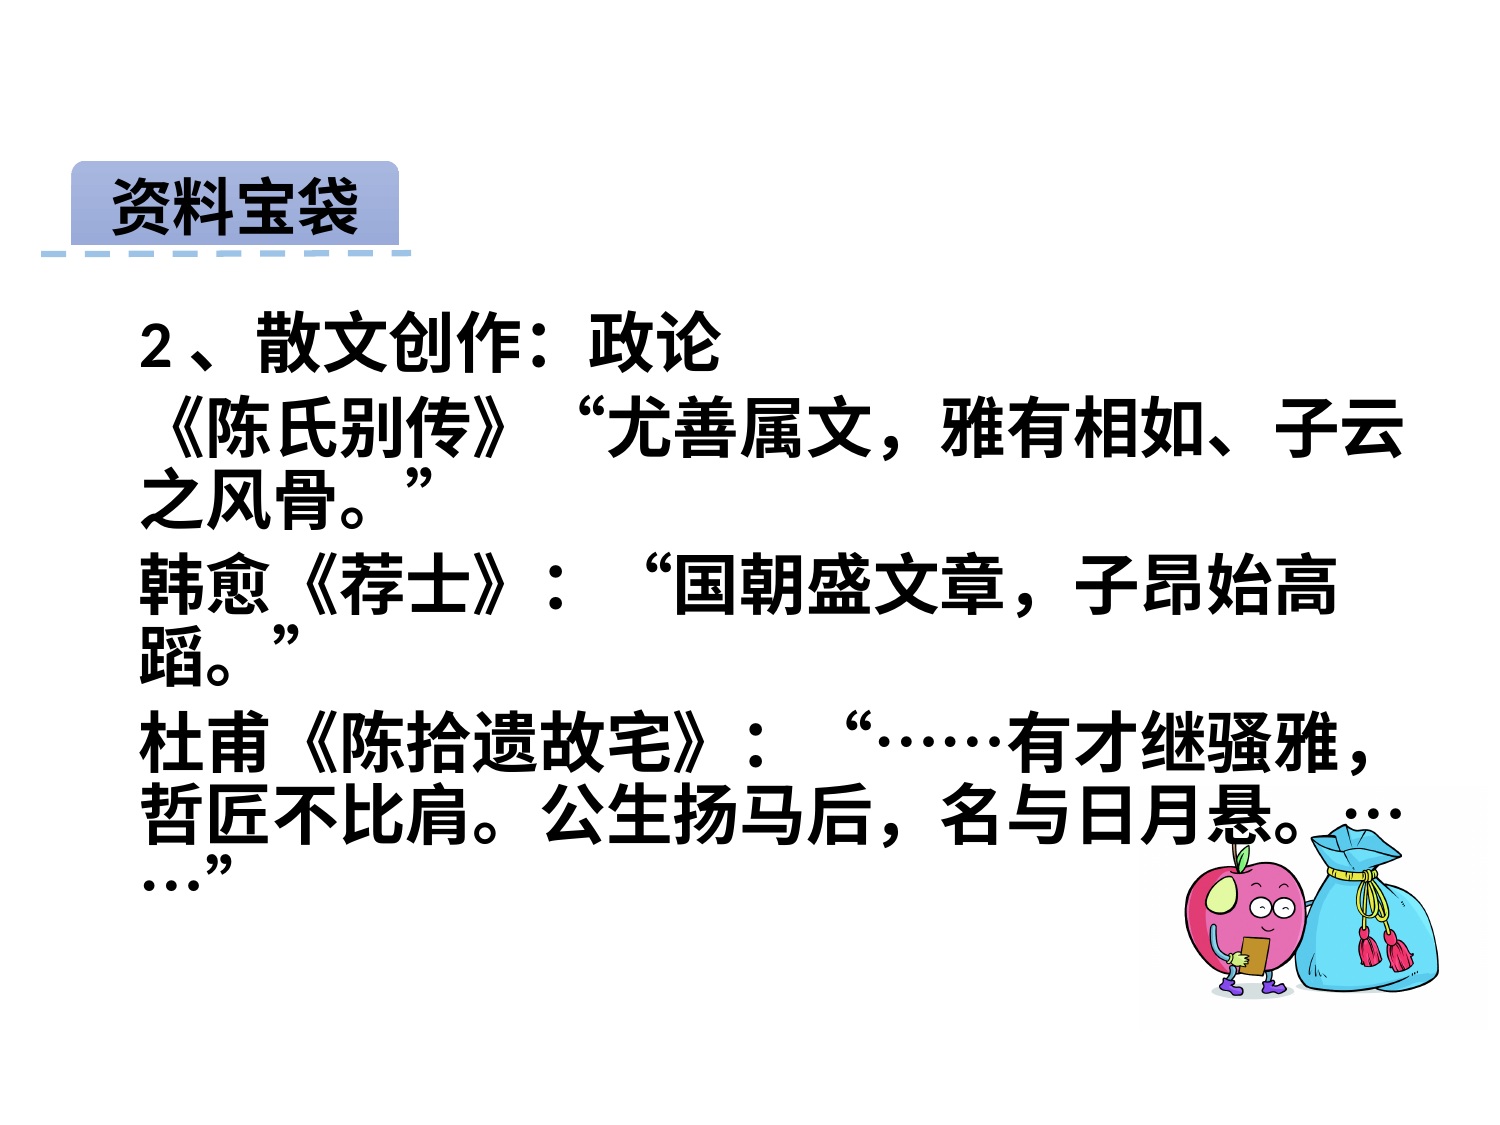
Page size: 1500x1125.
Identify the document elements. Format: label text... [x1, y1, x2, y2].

picture [1139, 786, 1488, 1031]
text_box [41, 160, 412, 255]
text_box 2、散文创作：政论 《陈氏别传》“尤善属文，雅有相如、子云之风骨。” 韩愈《荐士》：“国朝盛文章，子昂始高蹈。” 杜甫《陈拾遗故宅》：“……有才继骚雅，哲匠不比肩。公生扬马后，名与日月悬。……” [123, 302, 1474, 1045]
